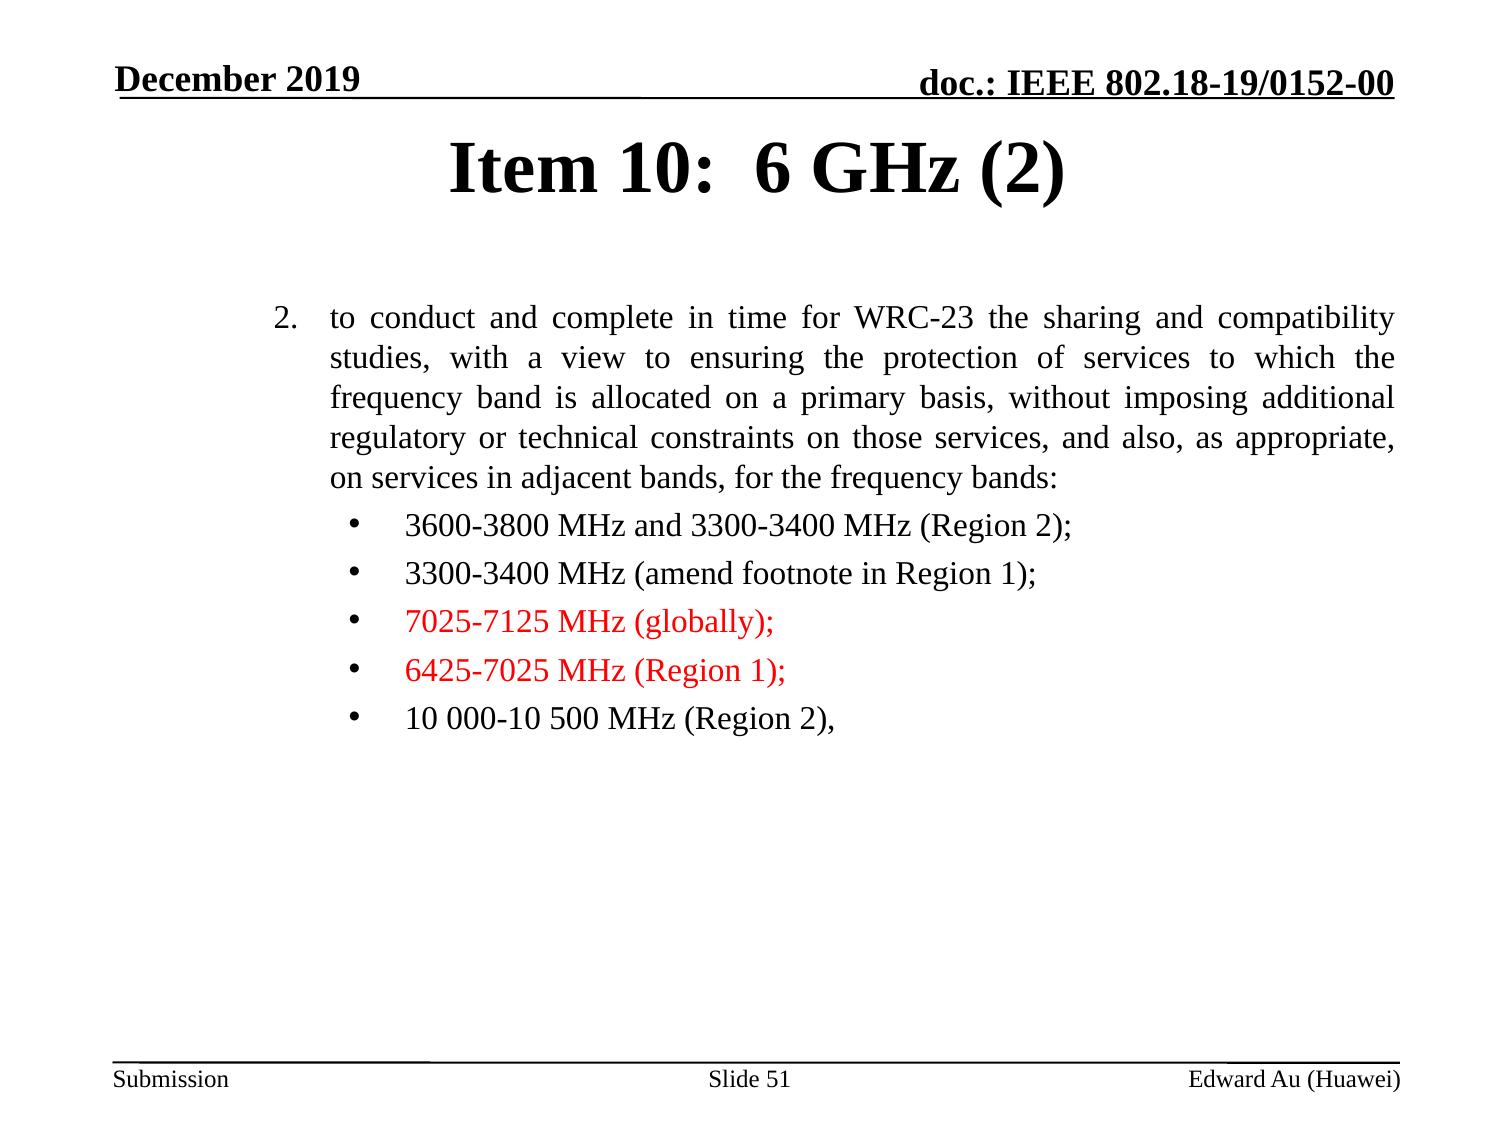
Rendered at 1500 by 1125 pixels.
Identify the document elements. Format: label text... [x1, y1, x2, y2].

list to conduct and complete in time for WRC-23 the sharing and compatibility studies, with a view to ensuring the protection of services to which the frequency band is allocated on a primary basis, without imposing additional regulatory or technical constraints on those services, and also, as appropriate, on services in adjacent bands, for the frequency bands: 3600-3800 MHz and 3300-3400 MHz (Region 2); 3300-3400 MHz (amend footnote in Region 1); 7025-7125 MHz (globally); 6425-7025 MHz (Region 1); 10 000-10 500 MHz (Region 2), [108, 287, 1413, 951]
slide_number Slide 51 [699, 1061, 800, 1123]
footer Edward Au (Huawei) [902, 1061, 1402, 1093]
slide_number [114, 54, 493, 100]
title Item 10: 6 GHz (2) [120, 99, 1396, 226]
